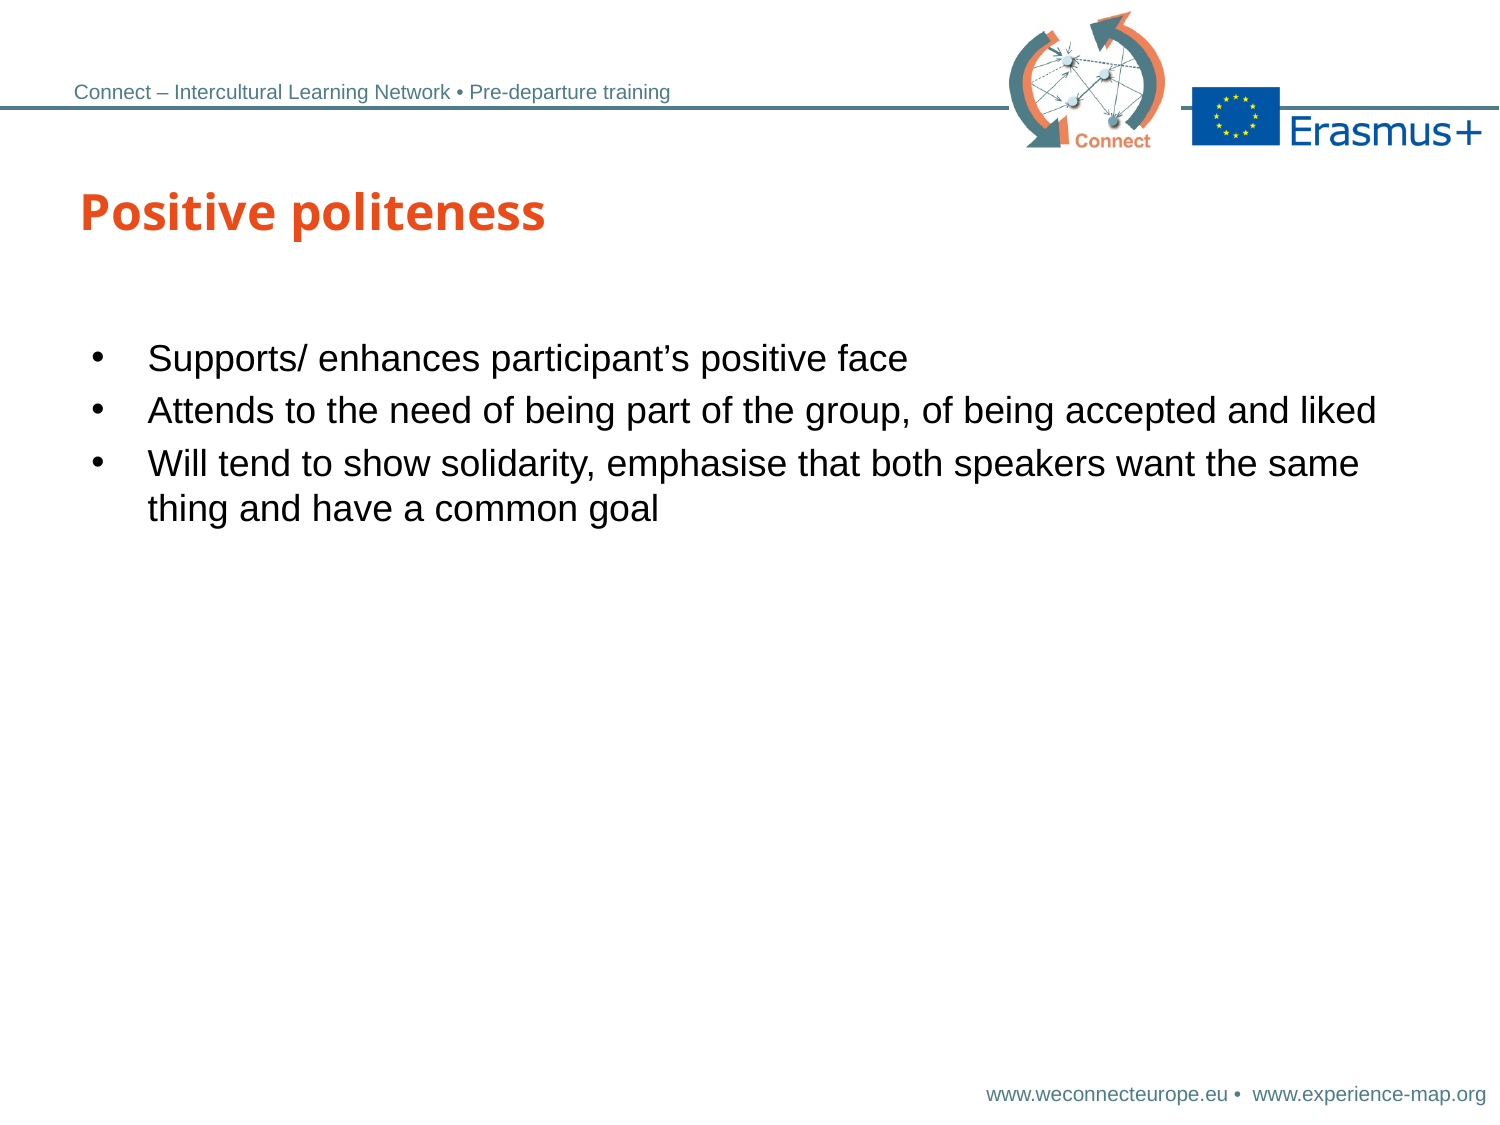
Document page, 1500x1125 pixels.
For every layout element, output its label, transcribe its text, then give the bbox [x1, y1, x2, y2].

list Supports/ enhances participant’s positive face Attends to the need of being part of the group, of being accepted and liked Will tend to show solidarity, emphasise that both speakers want the same thing and have a common goal [76, 326, 1427, 1069]
title Positive politeness [64, 172, 1415, 361]
picture [1009, 11, 1498, 162]
